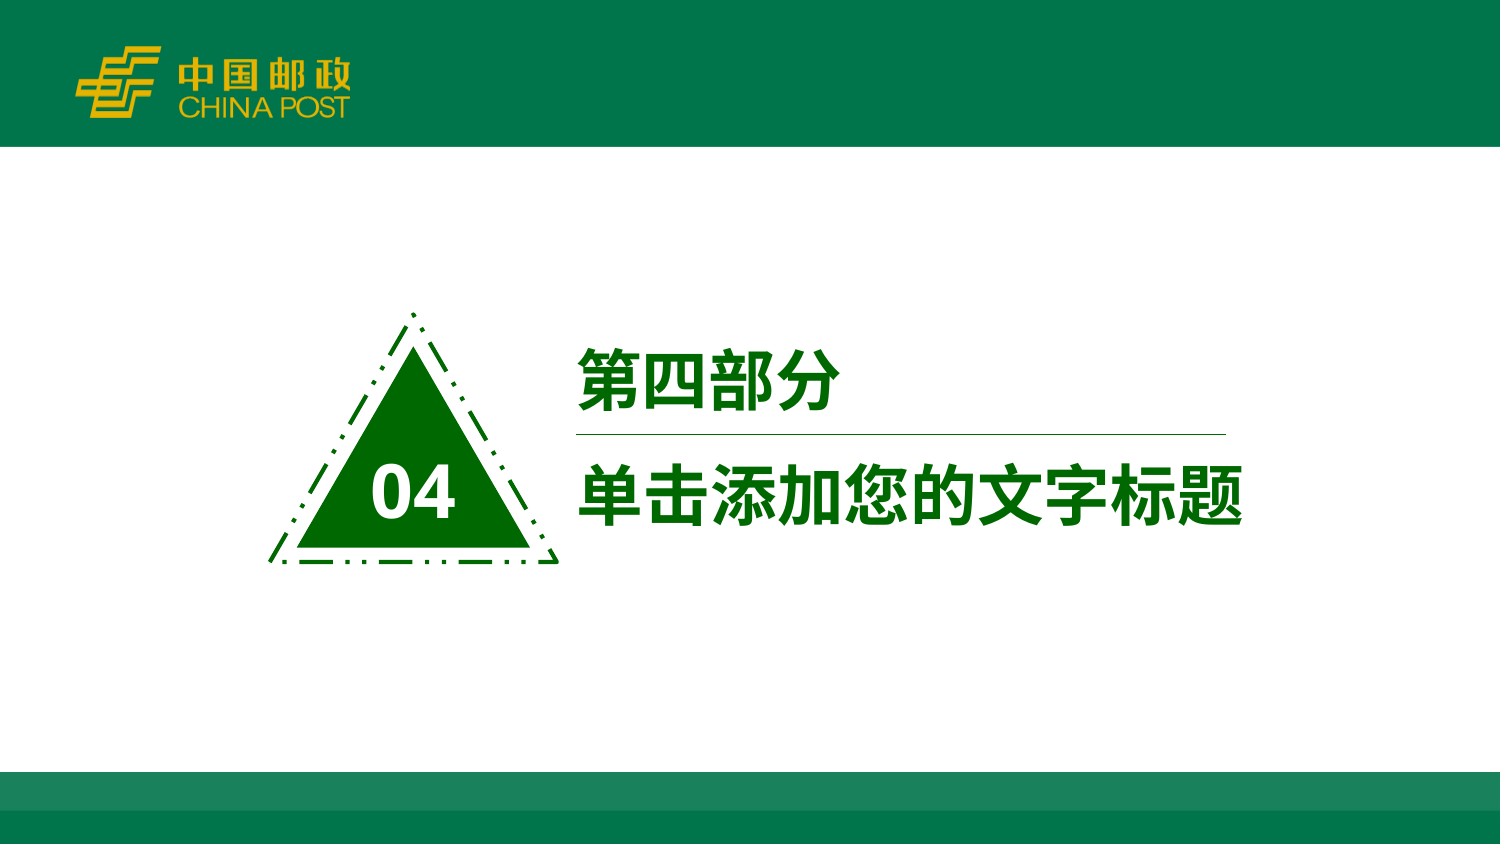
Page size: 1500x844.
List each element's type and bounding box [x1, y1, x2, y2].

picture [0, 0, 1500, 844]
text_box [269, 314, 558, 563]
